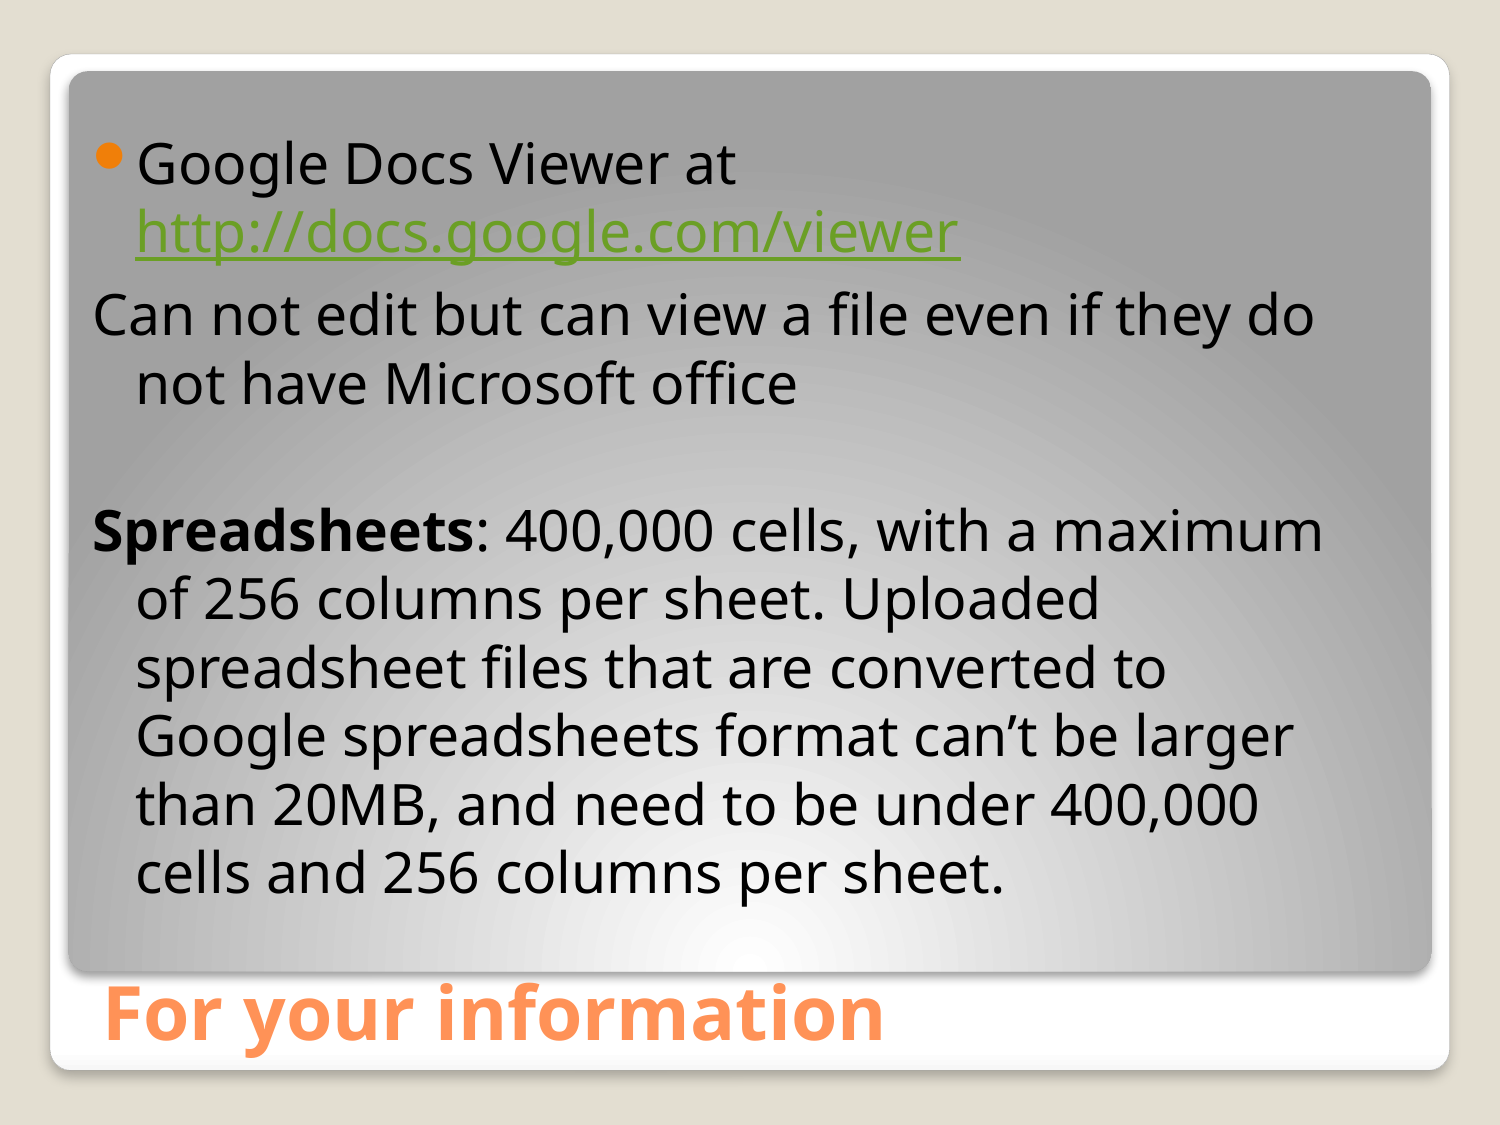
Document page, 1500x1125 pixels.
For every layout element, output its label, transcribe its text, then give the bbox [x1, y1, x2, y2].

title For your information [87, 924, 1425, 1063]
list Google Docs Viewer at http://docs.google.com/viewer Can not edit but can view a file even if they do not have Microsoft office Spreadsheets: 400,000 cells, with a maximum of 256 columns per sheet. Uploaded spreadsheet files that are converted to Google spreadsheets format can’t be larger than 20MB, and need to be under 400,000 cells and 256 columns per sheet. [62, 112, 1388, 913]
